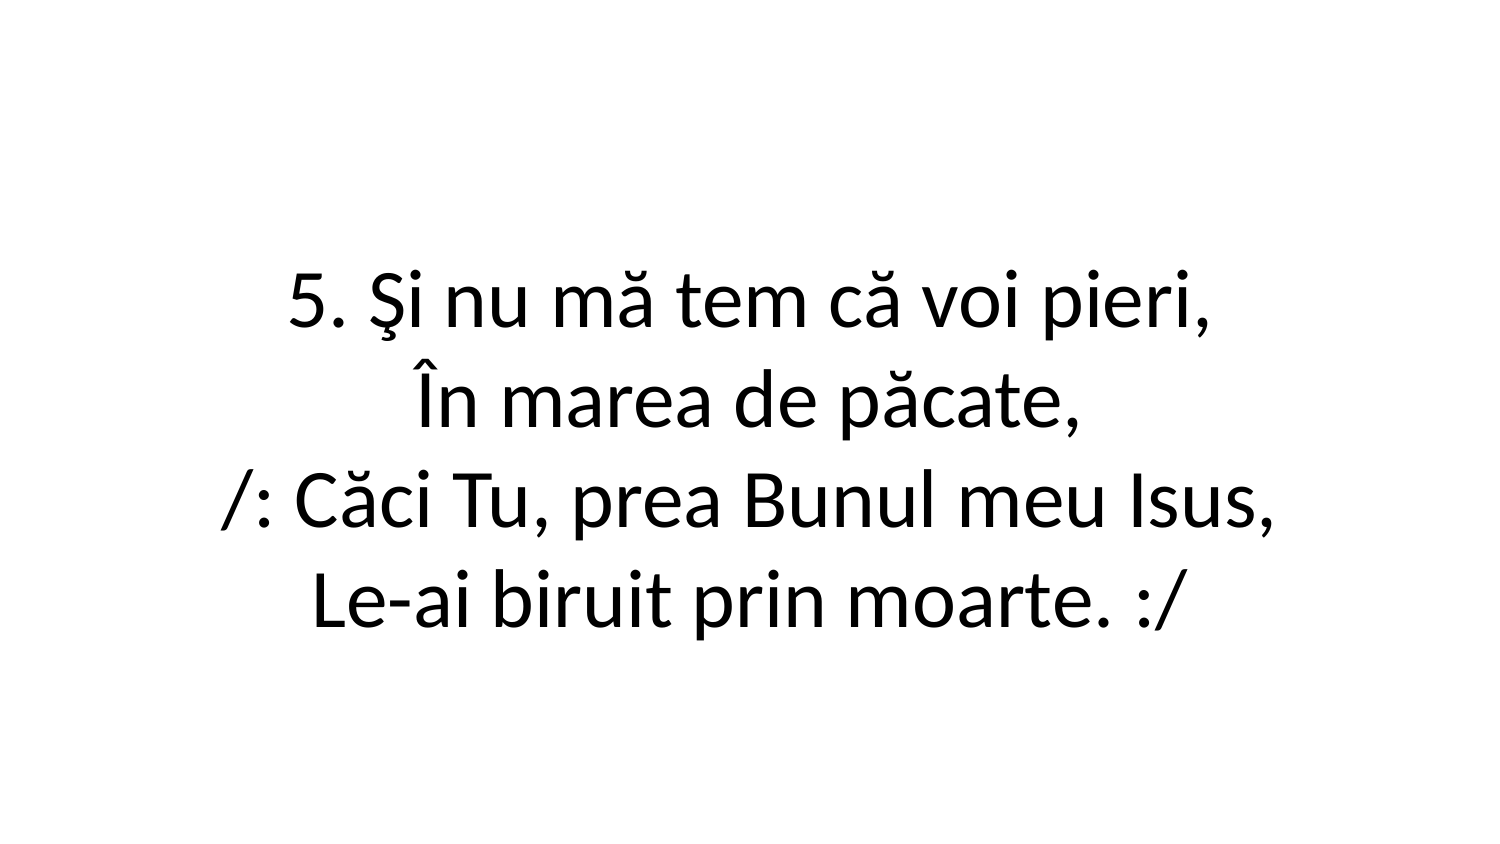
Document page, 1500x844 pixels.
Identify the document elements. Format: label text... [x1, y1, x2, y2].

text_box 5. Şi nu mă tem că voi pieri, În marea de păcate, /: Căci Tu, prea Bunul meu Isus, Le-ai biruit prin moarte. :/ [206, 192, 1294, 652]
